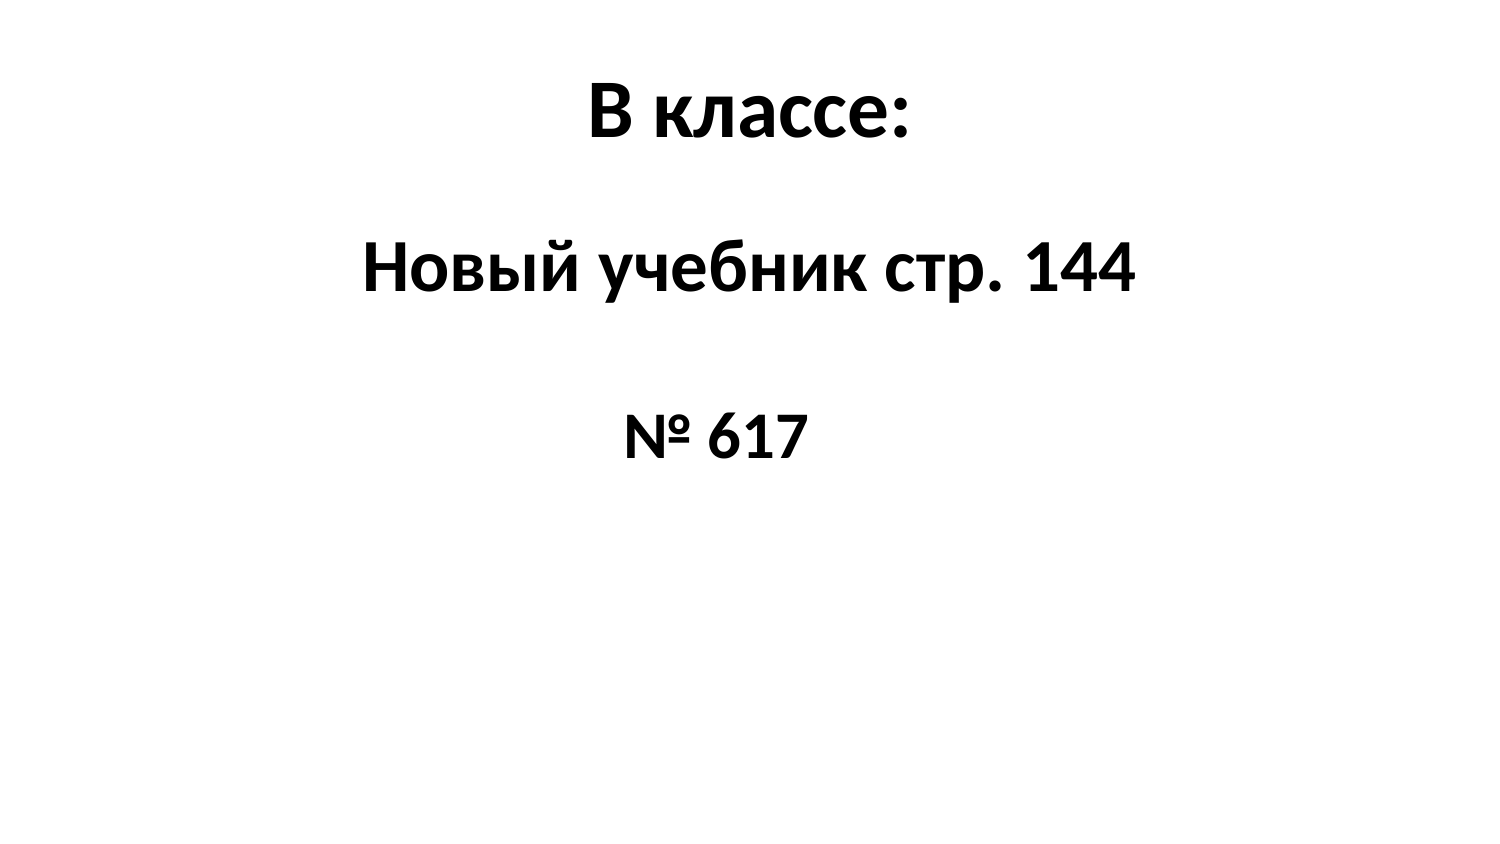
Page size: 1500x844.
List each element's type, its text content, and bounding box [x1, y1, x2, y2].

text_box Новый учебник стр. 144 [347, 209, 1153, 314]
title В классе: [75, 33, 1425, 175]
list № 617 [608, 344, 833, 499]
